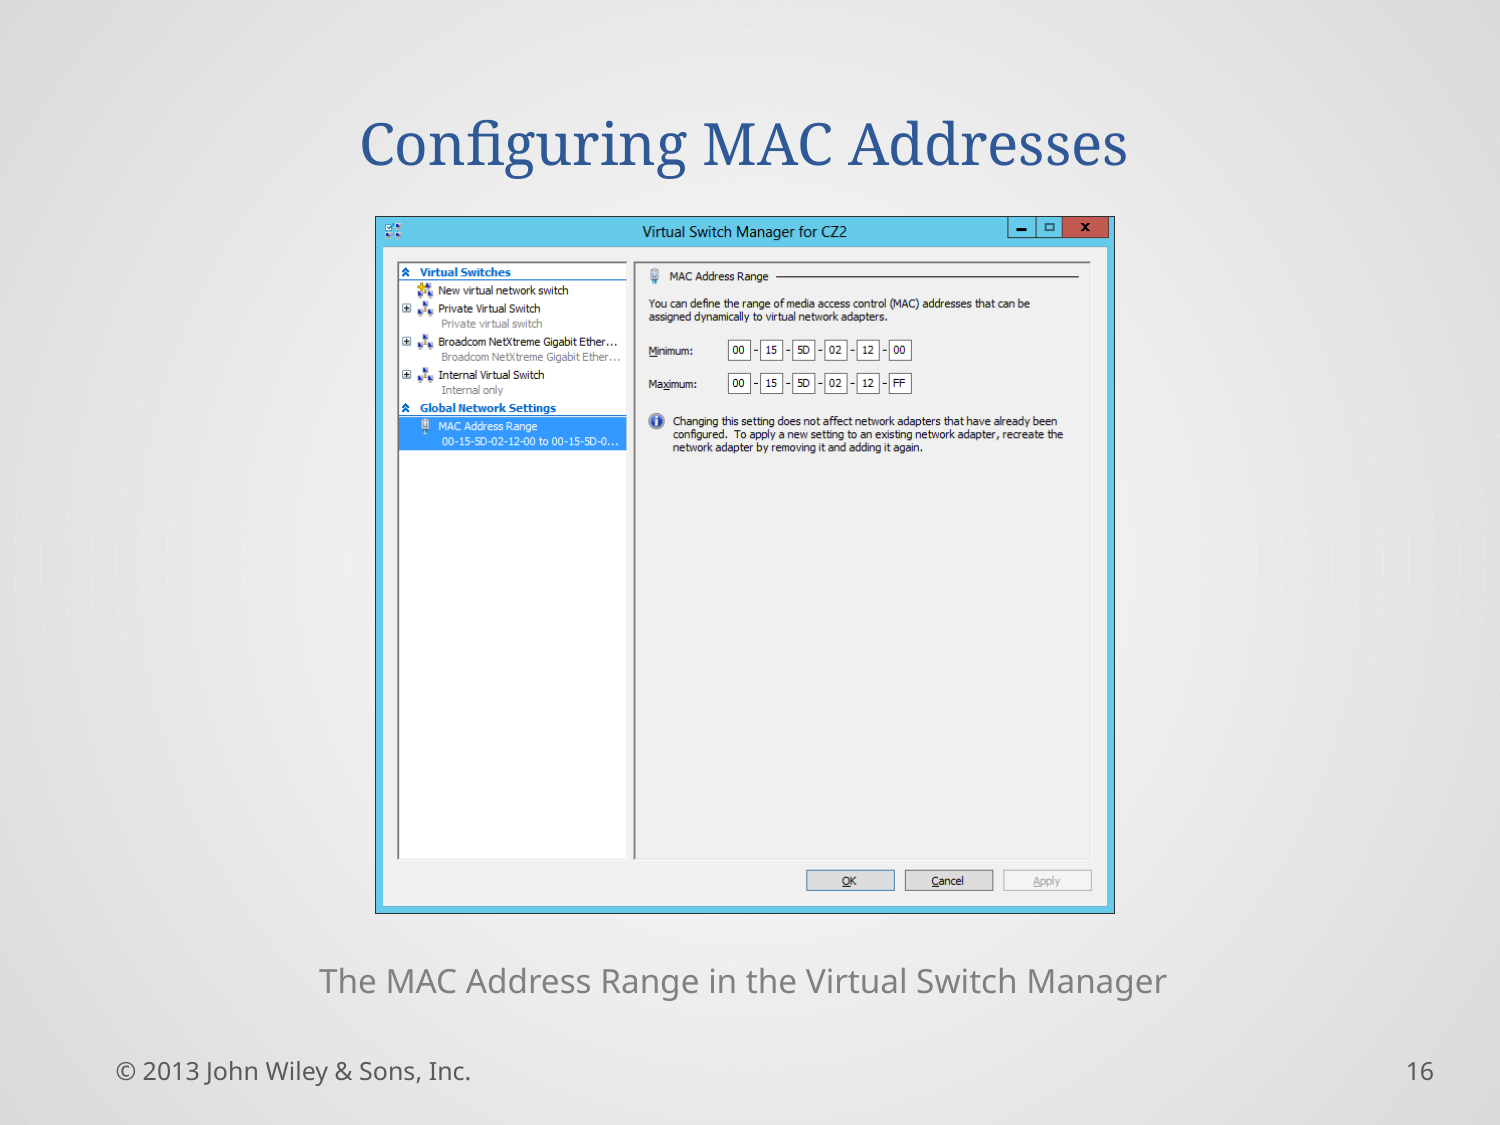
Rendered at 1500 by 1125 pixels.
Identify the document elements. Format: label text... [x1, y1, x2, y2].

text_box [374, 216, 1115, 963]
list The MAC Address Range in the Virtual Switch Manager [275, 953, 1213, 1041]
footer © 2013 John Wiley & Sons, Inc. [108, 1042, 576, 1103]
title Configuring MAC Addresses [275, 37, 1213, 185]
slide_number 16 [1401, 1042, 1494, 1103]
